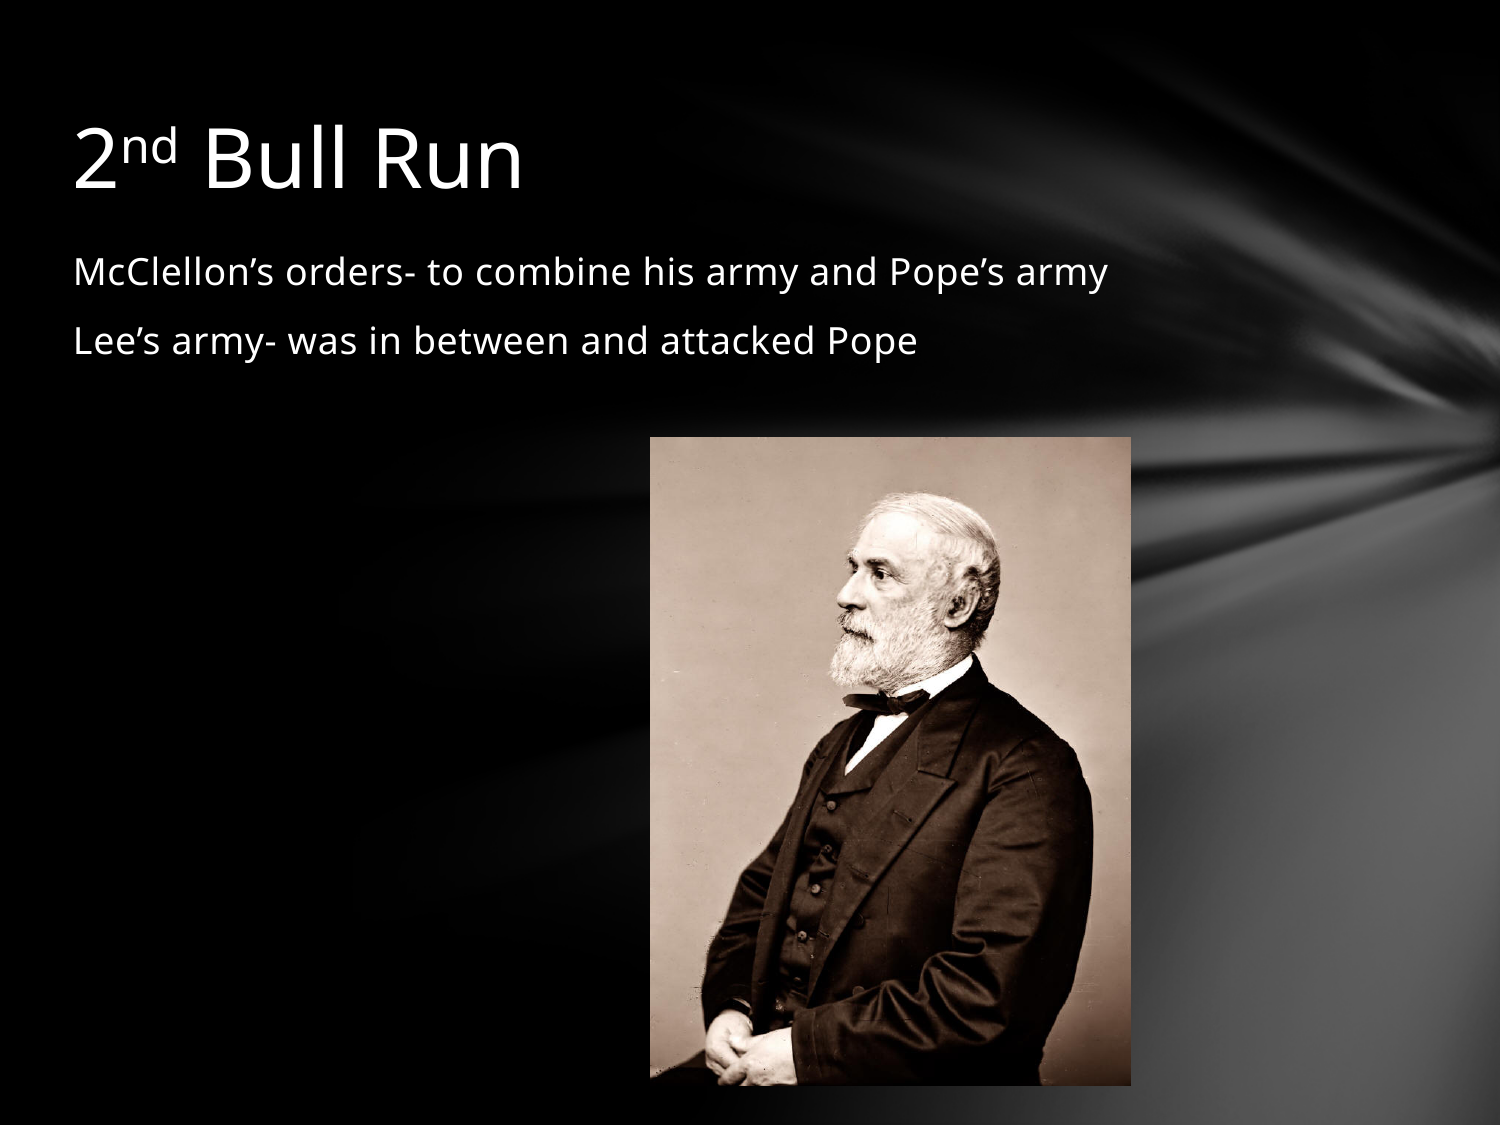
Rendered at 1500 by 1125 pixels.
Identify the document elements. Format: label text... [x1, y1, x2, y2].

list McClellon’s orders- to combine his army and Pope’s army Lee’s army- was in between and attacked Pope [57, 239, 1318, 1015]
picture [649, 437, 1131, 1086]
title 2nd Bull Run [57, 37, 1318, 213]
